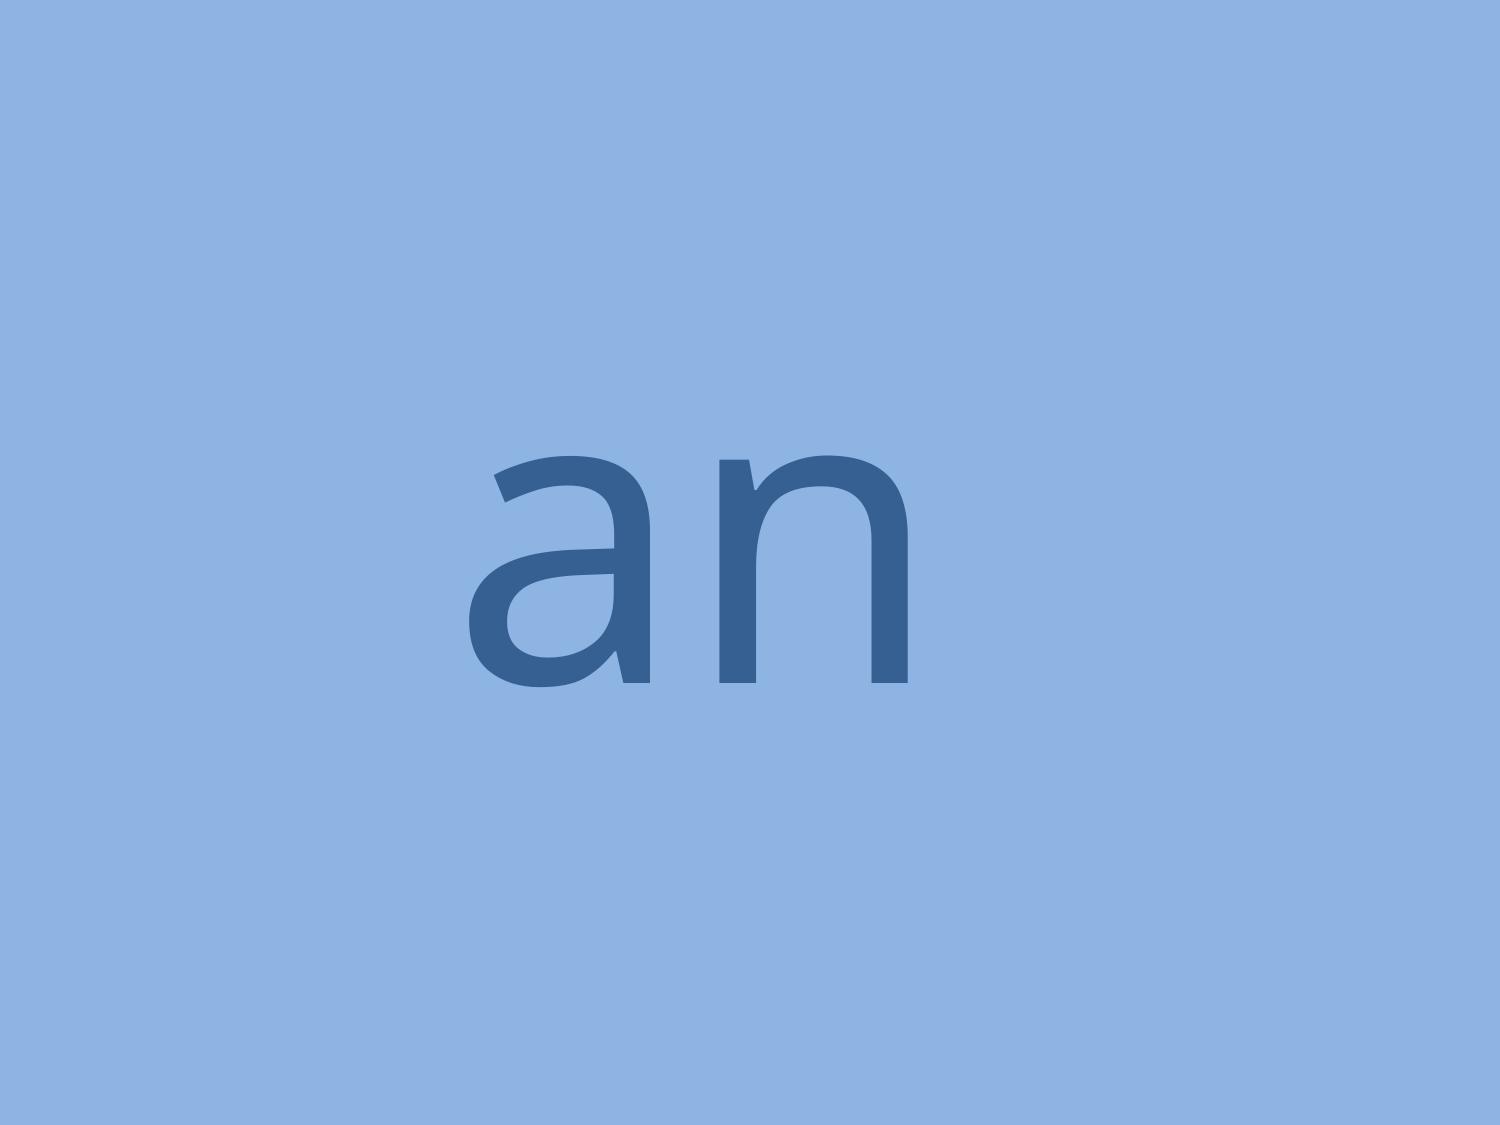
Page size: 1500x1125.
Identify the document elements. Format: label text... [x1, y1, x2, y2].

text_box an [41, 259, 1459, 775]
